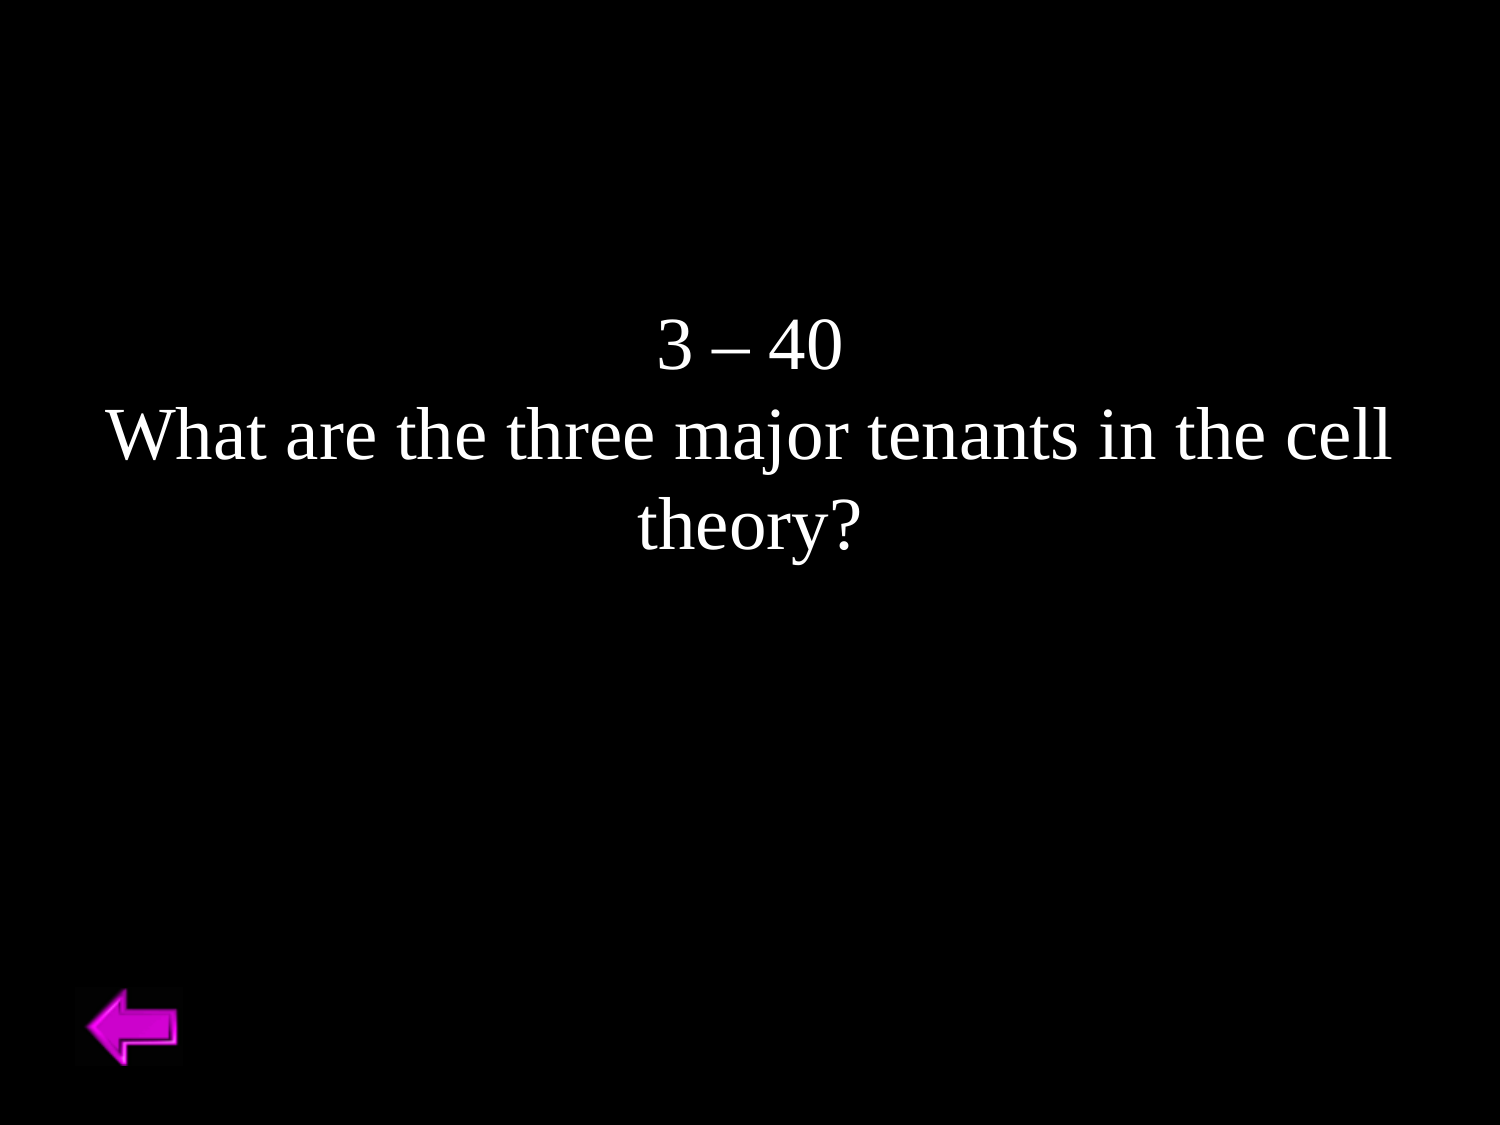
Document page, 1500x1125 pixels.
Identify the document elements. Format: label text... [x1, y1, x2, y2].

picture [74, 987, 183, 1066]
text_box 3 – 40 What are the three major tenants in the cell theory? [12, 287, 1488, 663]
